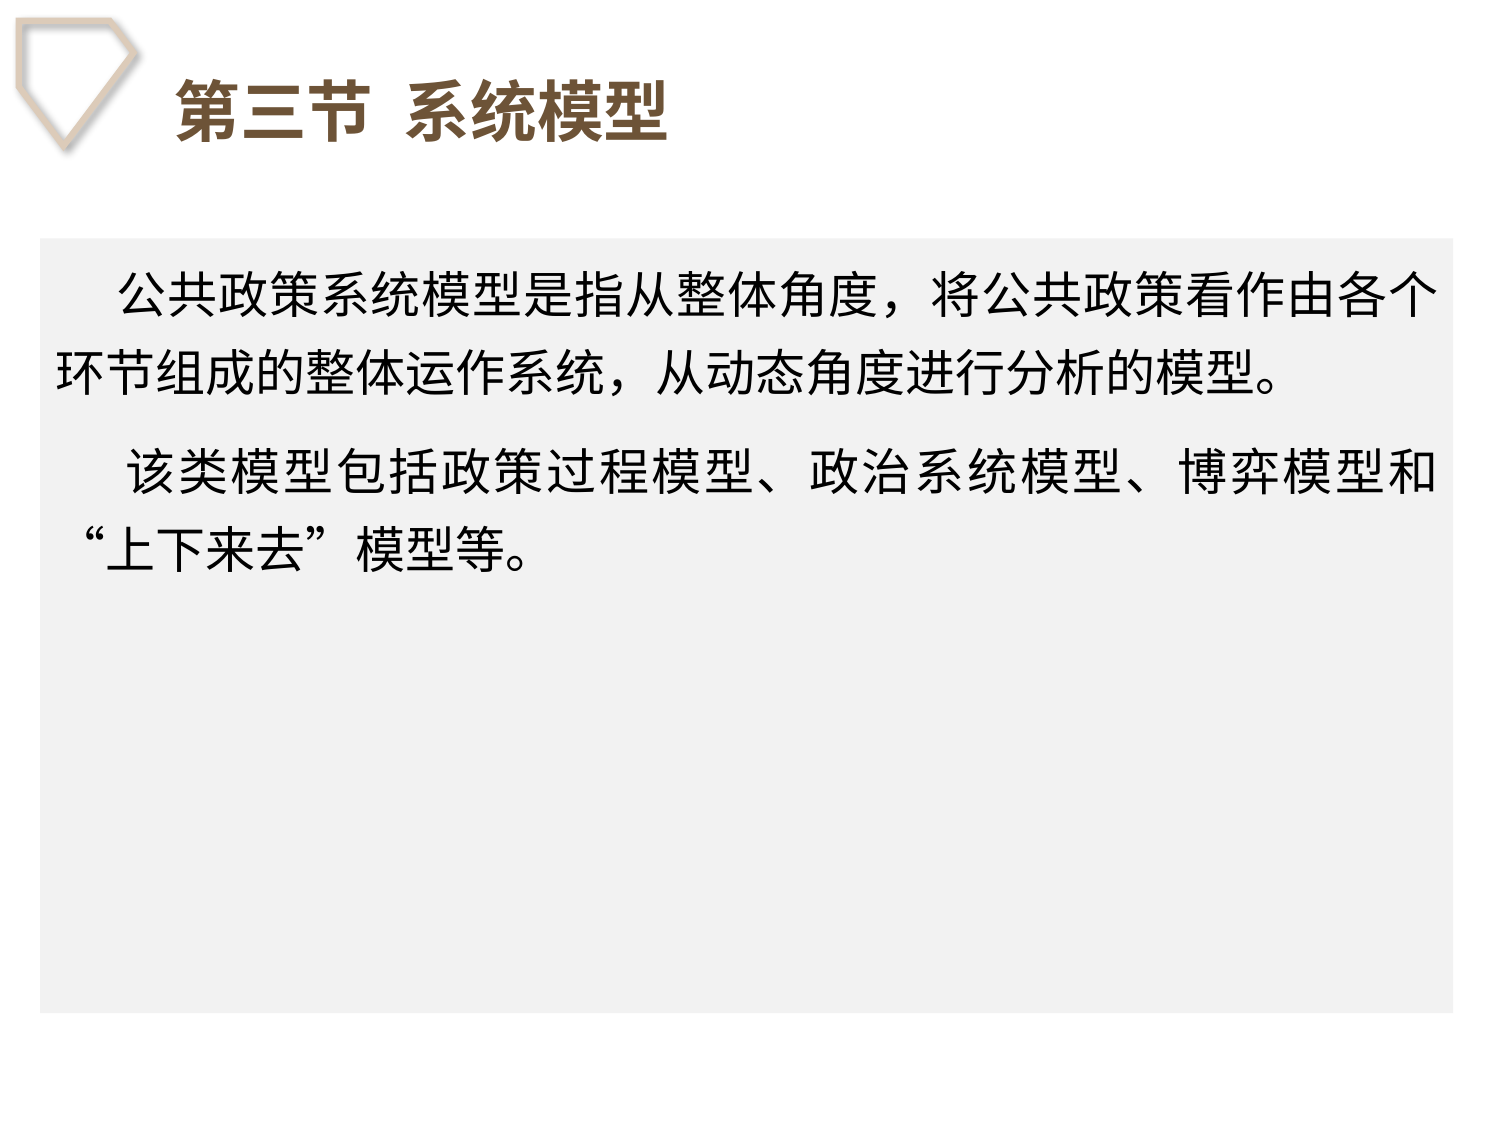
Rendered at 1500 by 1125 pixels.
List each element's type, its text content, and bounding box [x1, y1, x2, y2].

title 第三节 系统模型 [158, 0, 1456, 159]
list 公共政策系统模型是指从整体角度，将公共政策看作由各个环节组成的整体运作系统，从动态角度进行分析的模型。 该类模型包括政策过程模型、政治系统模型、博弈模型和“上下来去”模型等。 [40, 238, 1454, 1014]
